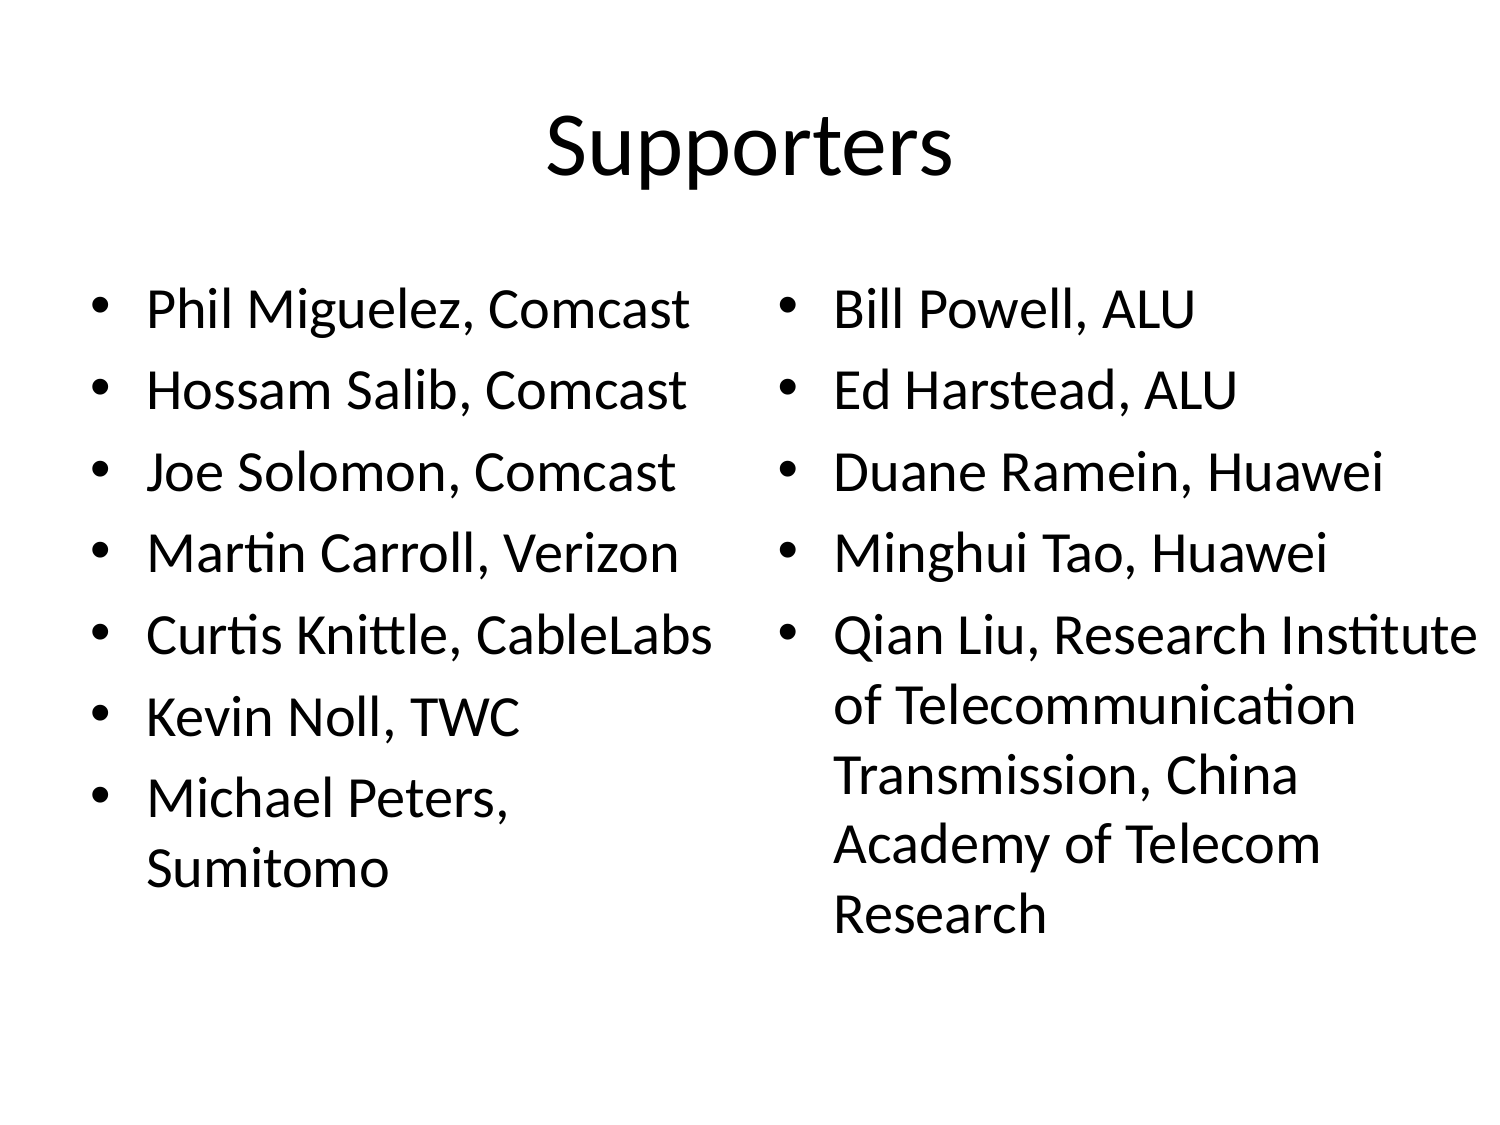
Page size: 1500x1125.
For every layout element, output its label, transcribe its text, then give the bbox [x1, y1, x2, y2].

list Phil Miguelez, Comcast Hossam Salib, Comcast Joe Solomon, Comcast Martin Carroll, Verizon Curtis Knittle, CableLabs Kevin Noll, TWC Michael Peters, Sumitomo [75, 262, 762, 1005]
list Bill Powell, ALU Ed Harstead, ALU Duane Ramein, Huawei Minghui Tao, Huawei Qian Liu, Research Institute of Telecommunication Transmission, China Academy of Telecom Research [762, 262, 1500, 1005]
title Supporters [75, 45, 1425, 233]
